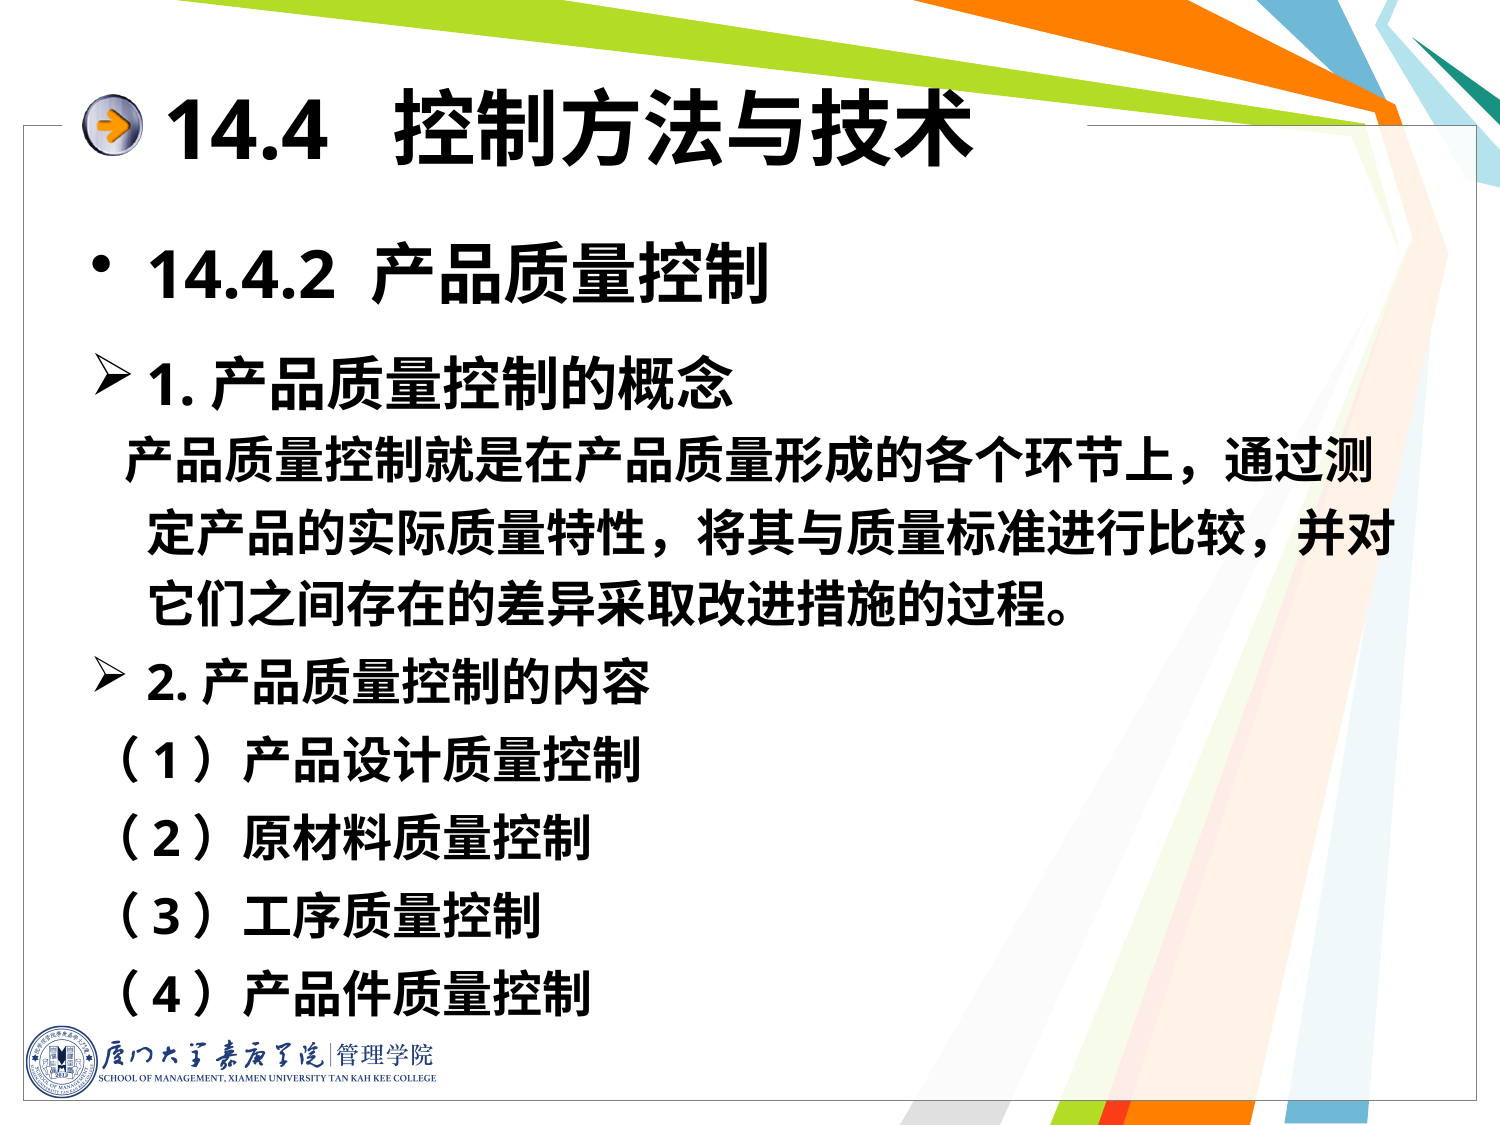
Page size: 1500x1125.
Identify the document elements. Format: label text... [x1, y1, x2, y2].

list 14.4.2 产品质量控制 1.产品质量控制的概念 产品质量控制就是在产品质量形成的各个环节上，通过测定产品的实际质量特性，将其与质量标准进行比较，并对它们之间存在的差异采取改进措施的过程。 2.产品质量控制的内容 （1）产品设计质量控制 （2）原材料质量控制 （3）工序质量控制 （4）产品件质量控制 [75, 184, 1425, 1012]
picture [82, 94, 143, 156]
picture [24, 1024, 438, 1100]
title 14.4 控制方法与技术 [148, 32, 1182, 184]
